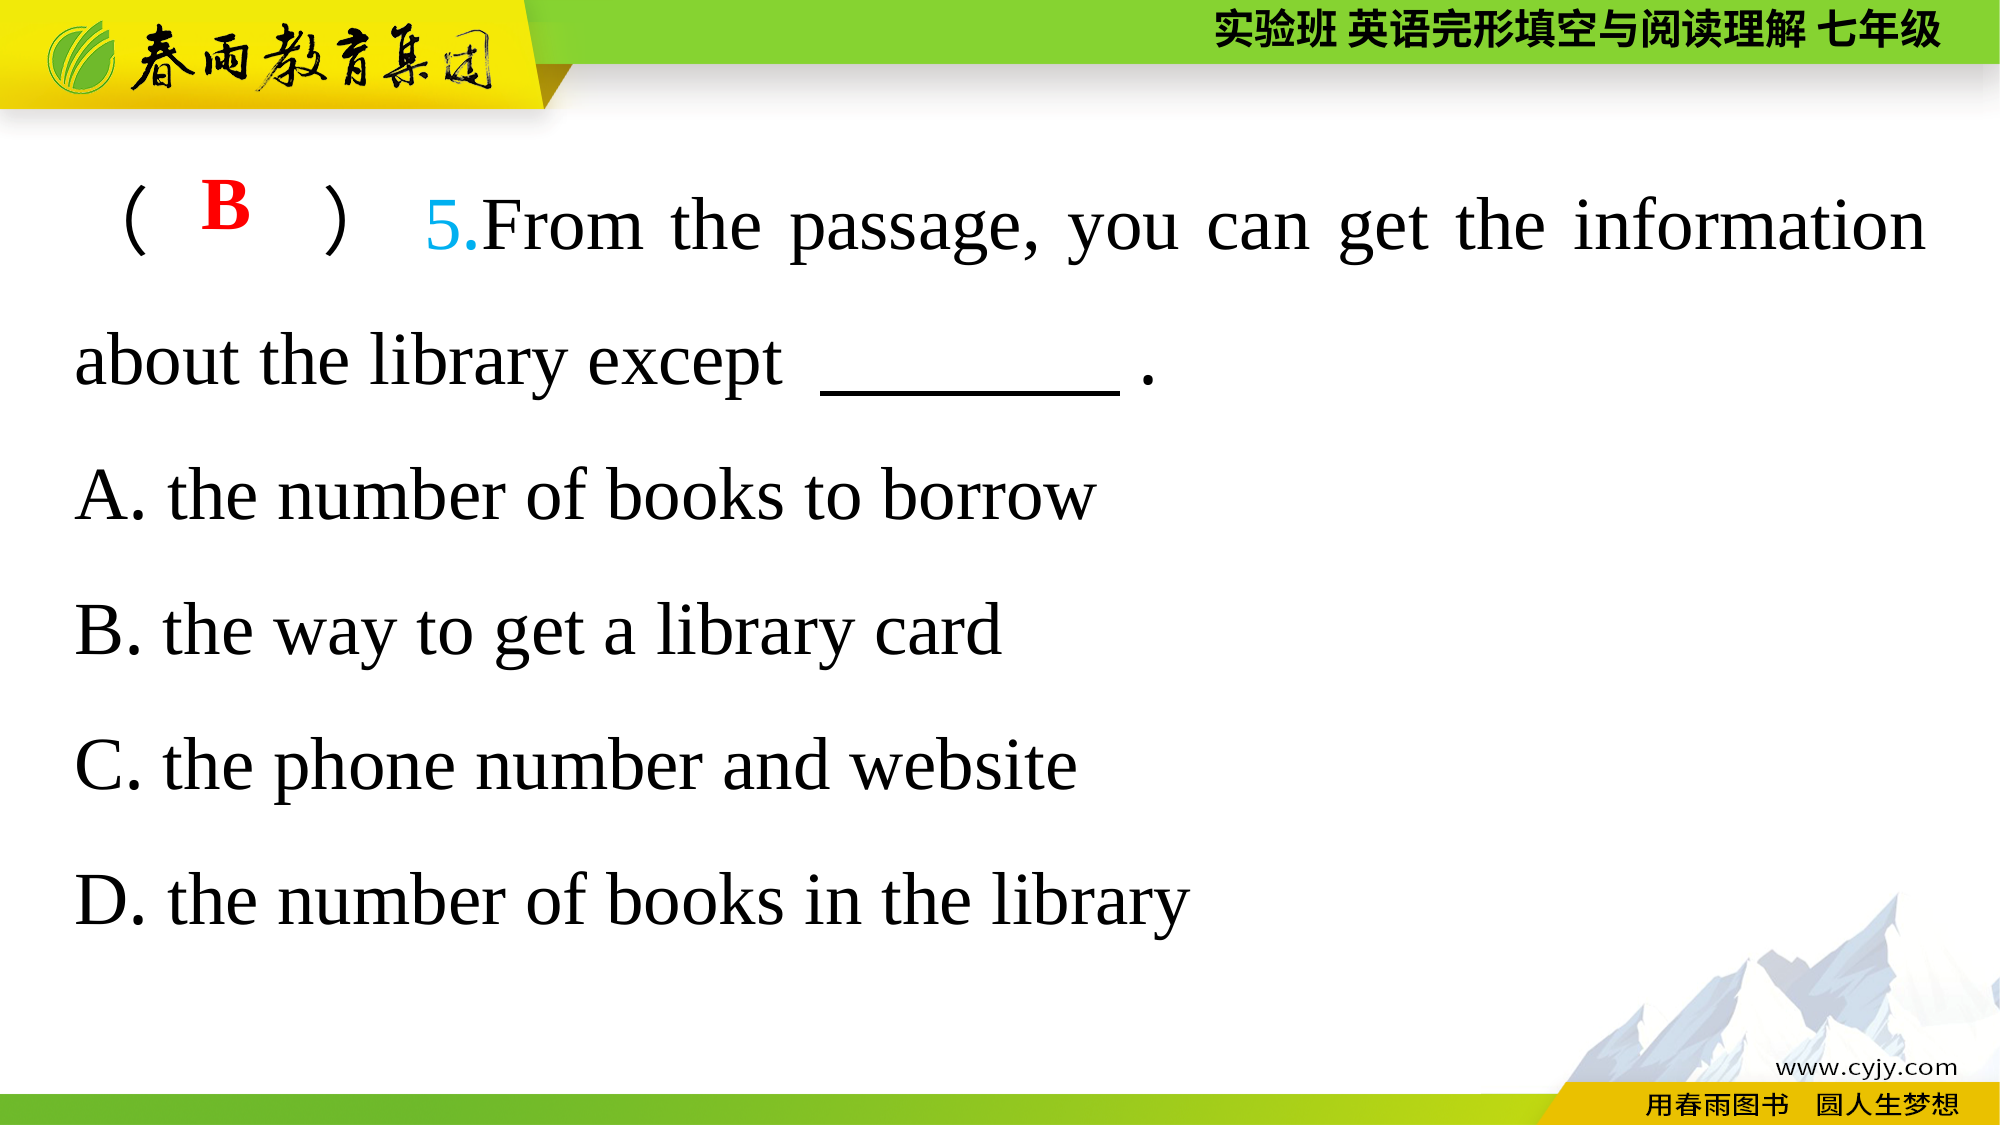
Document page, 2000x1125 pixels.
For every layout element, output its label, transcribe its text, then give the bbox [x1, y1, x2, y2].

text_box B [186, 146, 267, 252]
picture [0, 0, 2000, 1125]
list （ ）5.From the passage, you can get the information about the library except . A. the number of books to borrow B. the way to get a library card C. the phone number and website D. the number of books in the library [59, 122, 1944, 939]
